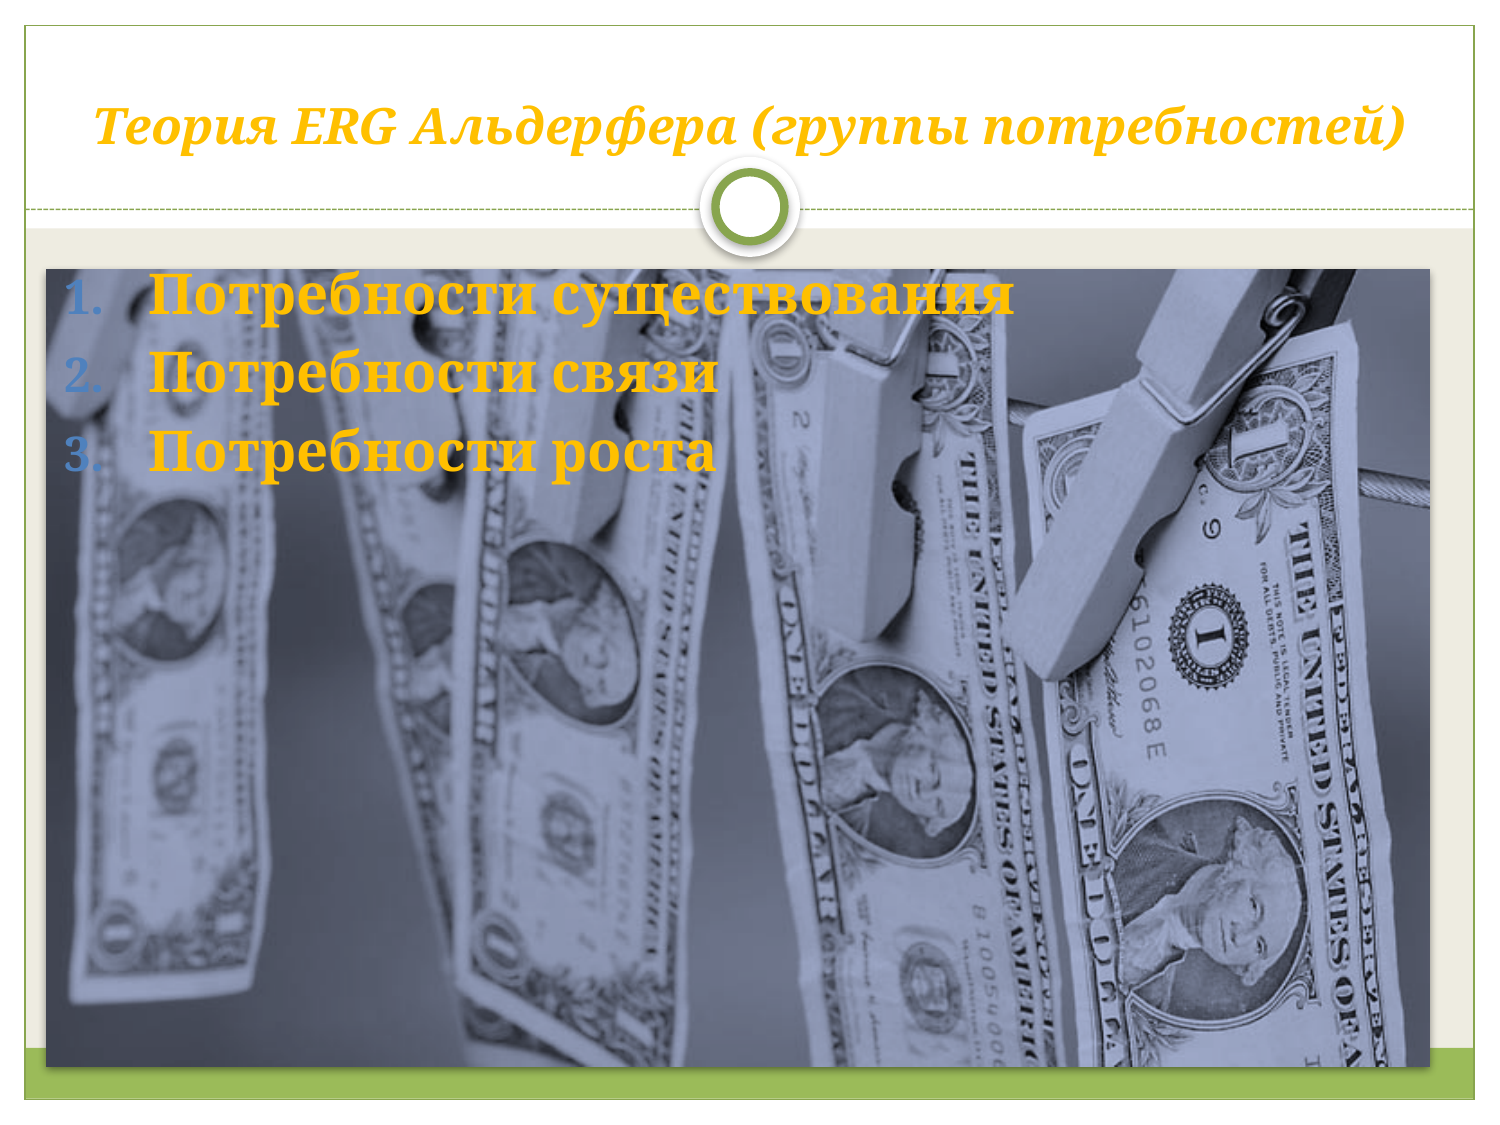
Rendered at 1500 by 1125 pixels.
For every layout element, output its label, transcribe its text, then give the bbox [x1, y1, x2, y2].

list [46, 269, 1430, 1067]
list Потребности существования Потребности связи Потребности роста [49, 250, 1445, 1001]
title Теория ERG Альдерфера (группы потребностей) [49, 37, 1450, 162]
